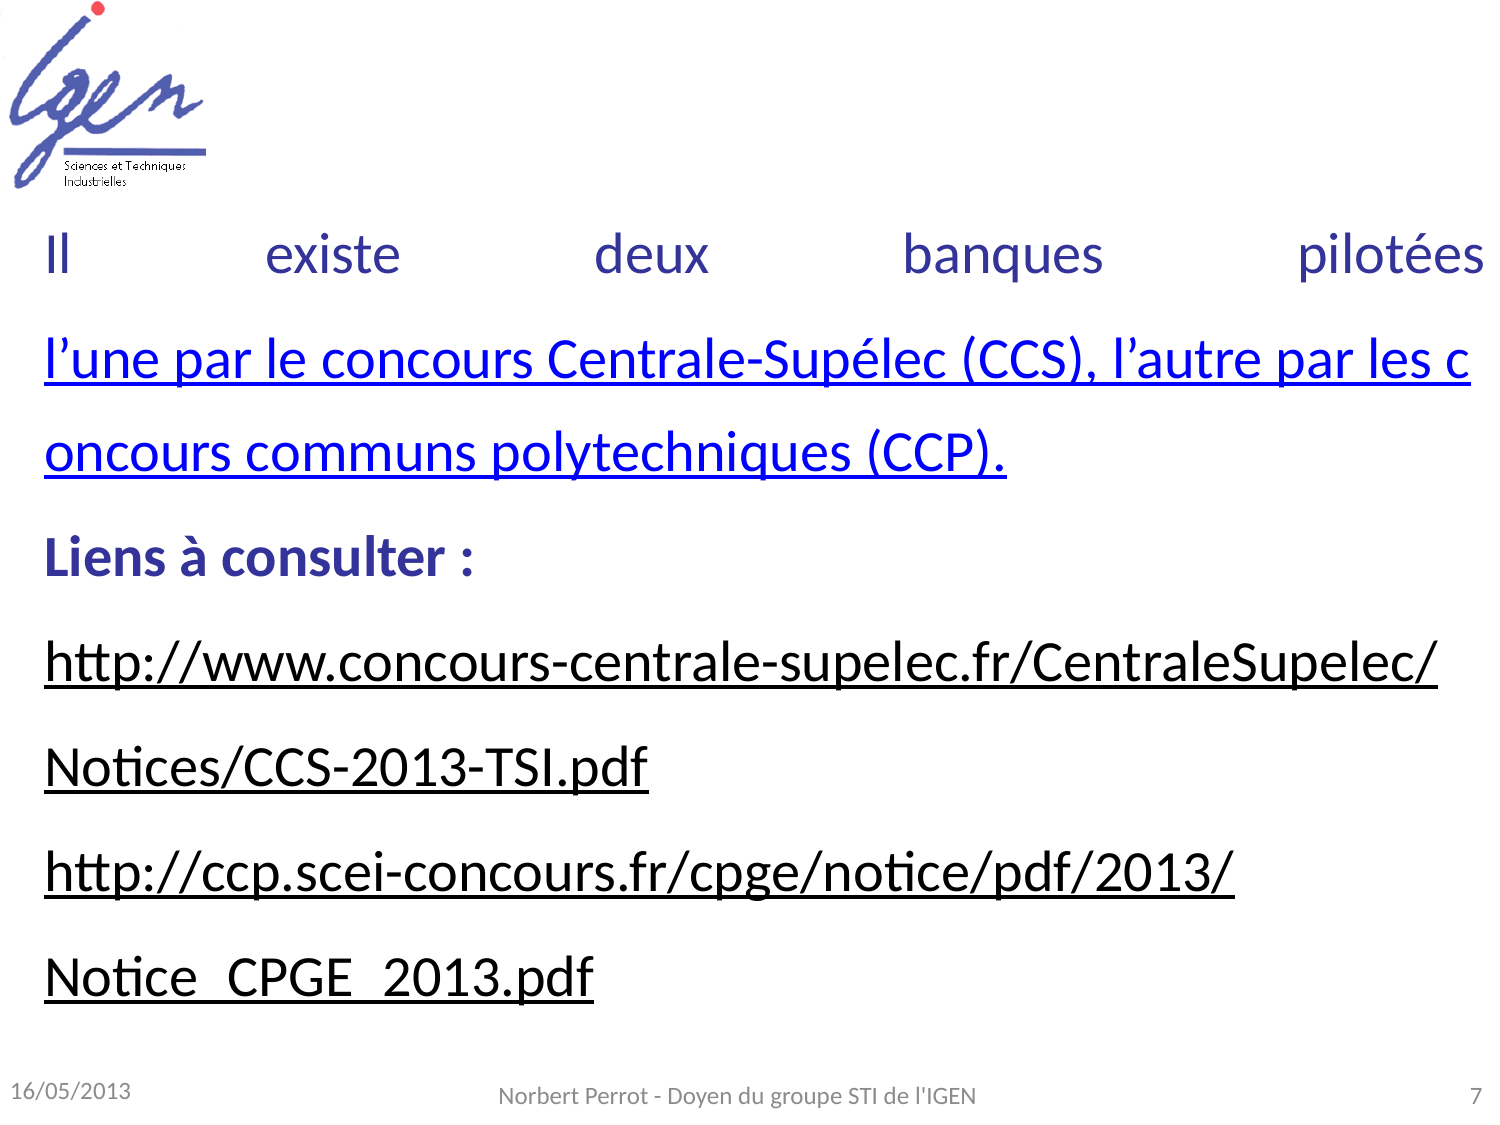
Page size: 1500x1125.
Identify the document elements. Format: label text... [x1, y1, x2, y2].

picture [0, 0, 206, 192]
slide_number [0, 1059, 346, 1120]
slide_number 7 [1147, 1065, 1498, 1125]
text_box Il existe deux banques pilotées l’une par le concours Centrale-Supélec (CCS), l’autre par les concours communs polytechniques (CCP). Liens à consulter : http://www.concours-centrale-supelec.fr/CentraleSupelec/Notices/CCS-2013-TSI.pdf http://ccp.scei-concours.fr/cpge/notice/pdf/2013/Notice_CPGE_2013.pdf [29, 172, 1500, 922]
footer Norbert Perrot - Doyen du groupe STI de l'IGEN [454, 1065, 1022, 1125]
